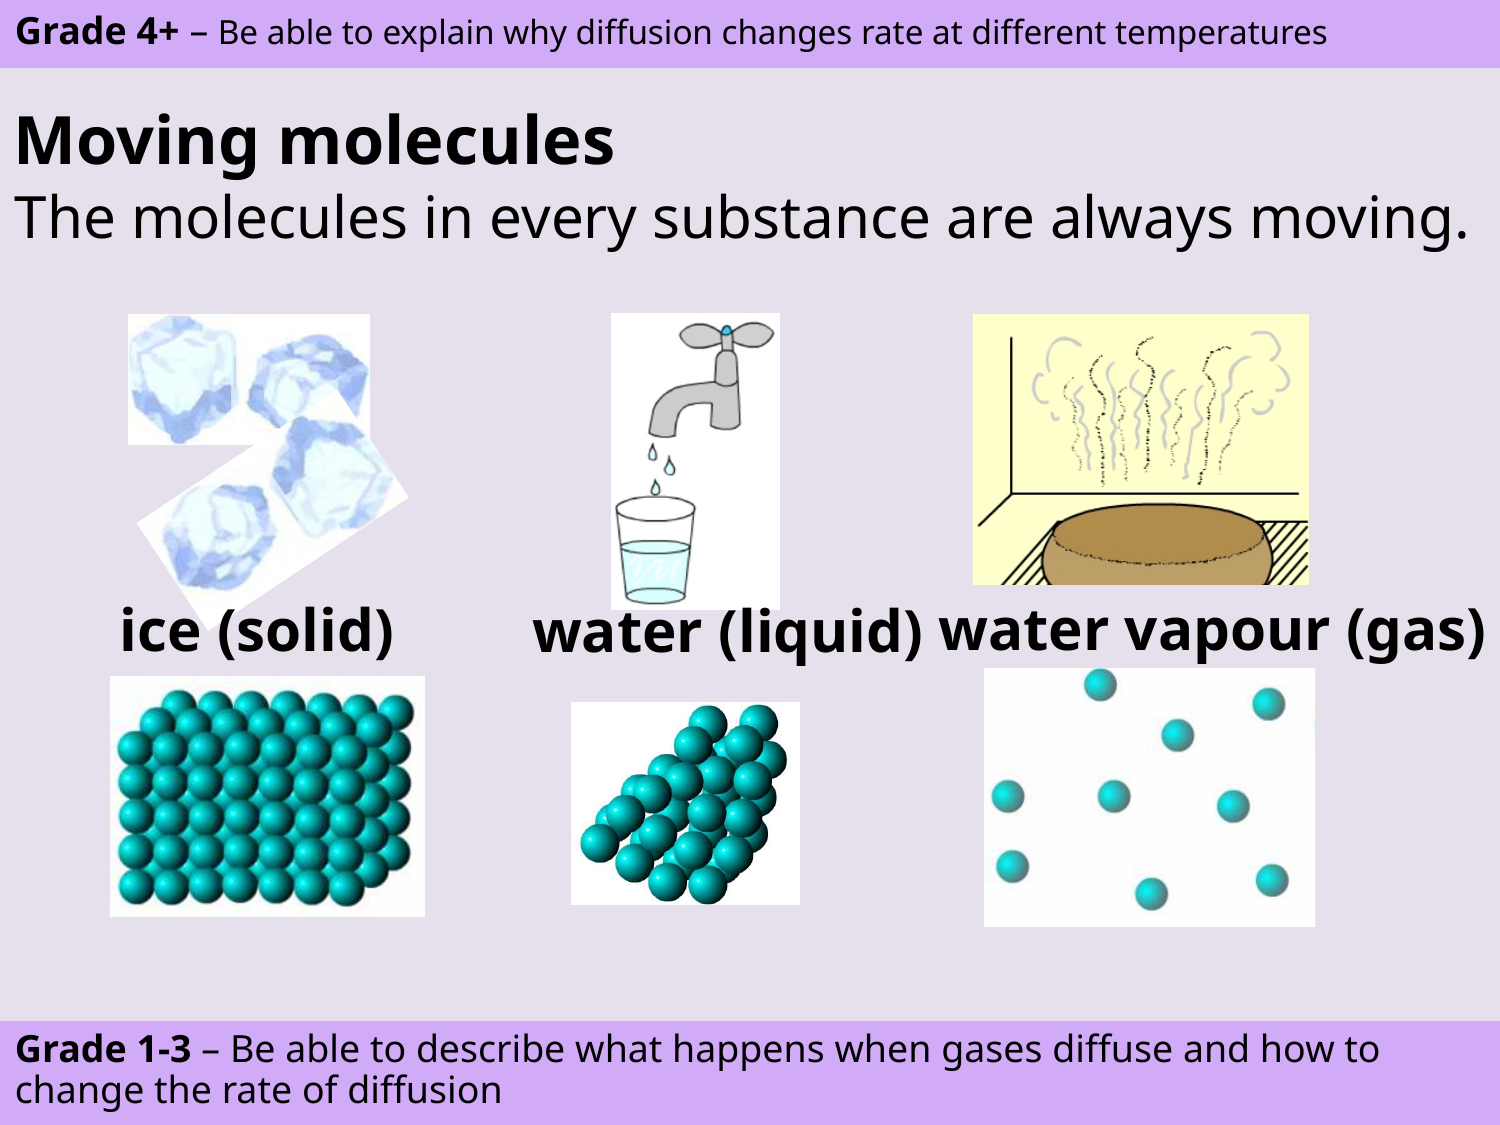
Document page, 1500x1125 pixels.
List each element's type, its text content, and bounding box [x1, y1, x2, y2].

picture [128, 314, 408, 586]
picture [110, 676, 425, 917]
picture [972, 314, 1310, 585]
picture [570, 702, 800, 906]
text_box [0, 258, 1500, 1021]
picture [611, 313, 780, 610]
text_box The molecules in every substance are always moving. [0, 172, 1500, 258]
text_box Grade 4+ – Be able to explain why diffusion changes rate at different temperatures [0, 0, 1500, 170]
picture [983, 668, 1316, 927]
text_box ice (solid) [105, 586, 424, 671]
text_box water vapour (gas) [923, 584, 1500, 670]
text_box Grade 1-3 – Be able to describe what happens when gases diffuse and how to change the rate of diffusion [0, 1023, 1500, 1125]
text_box water (liquid) [517, 586, 938, 672]
